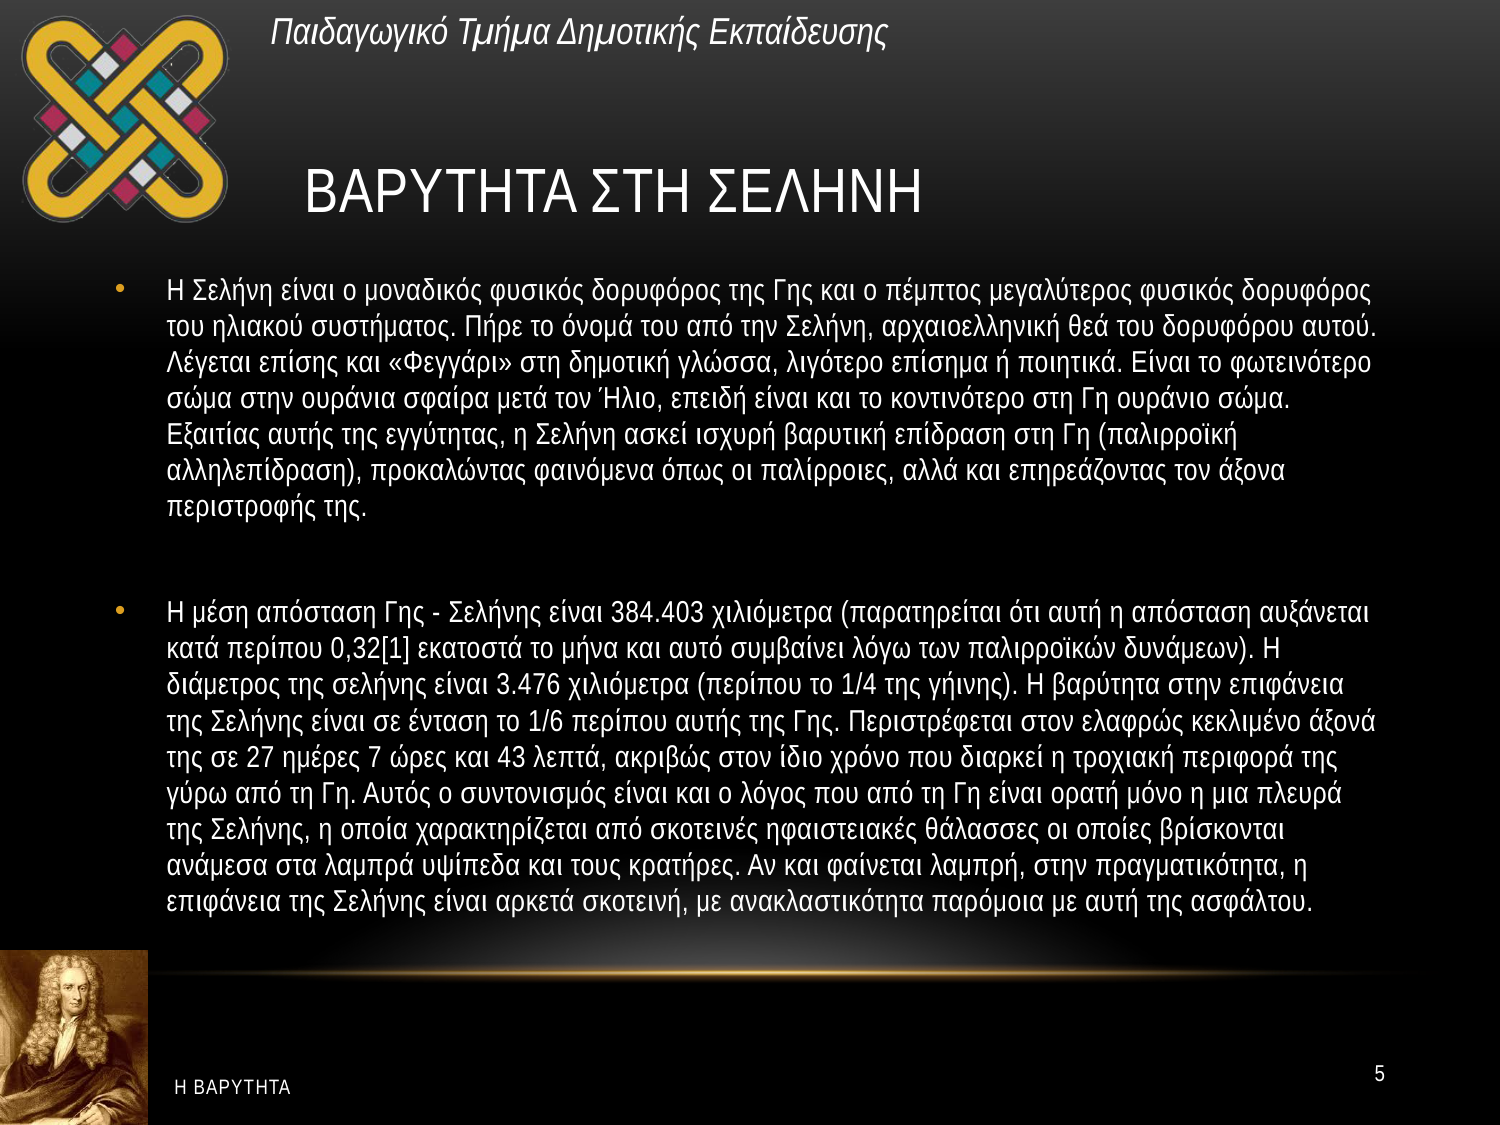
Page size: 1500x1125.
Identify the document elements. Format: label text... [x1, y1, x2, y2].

list Η Σελήνη είναι ο μοναδικός φυσικός δορυφόρος της Γης και ο πέμπτος μεγαλύτερος φυσικός δορυφόρος του ηλιακού συστήματος. Πήρε το όνομά του από την Σελήνη, αρχαιοελληνική θεά του δορυφόρου αυτού. Λέγεται επίσης και «Φεγγάρι» στη δημοτική γλώσσα, λιγότερο επίσημα ή ποιητικά. Είναι το φωτεινότερο σώμα στην ουράνια σφαίρα μετά τον Ήλιο, επειδή είναι και το κοντινότερο στη Γη ουράνιο σώμα. Εξαιτίας αυτής της εγγύτητας, η Σελήνη ασκεί ισχυρή βαρυτική επίδραση στη Γη (παλιρροϊκή αλληλεπίδραση), προκαλώντας φαινόμενα όπως οι παλίρροιες, αλλά και επηρεάζοντας τον άξονα περιστροφής της. Η μέση απόσταση Γης - Σελήνης είναι 384.403 χιλιόμετρα (παρατηρείται ότι αυτή η απόσταση αυξάνεται κατά περίπου 0,32[1] εκατοστά το μήνα και αυτό συμβαίνει λόγω των παλιρροϊκών δυνάμεων). Η διάμετρος της σελήνης είναι 3.476 χιλιόμετρα (περίπου το 1/4 της γήινης). Η βαρύτητα στην επιφάνεια της Σελήνης είναι σε ένταση το 1/6 περίπου αυτής της Γης. Περιστρέφεται στον ελαφρώς κεκλιμένο άξονά της σε 27 ημέρες 7 ώρες και 43 λεπτά, ακριβώς στον ίδιο χρόνο που διαρκεί η τροχιακή περιφορά της γύρω από τη Γη. Αυτός ο συντονισμός είναι και ο λόγος που από τη Γη είναι ορατή μόνο η μια πλευρά της Σελήνης, η οποία χαρακτηρίζεται από σκοτεινές ηφαιστειακές θάλασσες οι οποίες βρίσκονται ανάμεσα στα λαμπρά υψίπεδα και τους κρατήρες. Αν και φαίνεται λαμπρή, στην πραγματικότητα, η επιφάνεια της Σελήνης είναι αρκετά σκοτεινή, με ανακλαστικότητα παρόμοια με αυτή της ασφάλτου. [99, 262, 1400, 938]
picture [0, 0, 1500, 1125]
text_box Παιδαγωγικό Τμήμα Δημοτικής Εκπαίδευσης [255, 0, 905, 60]
slide_number 5 [1237, 1042, 1400, 1103]
title ΒαρΥτητα στη σελΗνη [289, 45, 1376, 233]
footer Η ΒΑΡΥΤΗΤΑ [159, 1056, 635, 1117]
